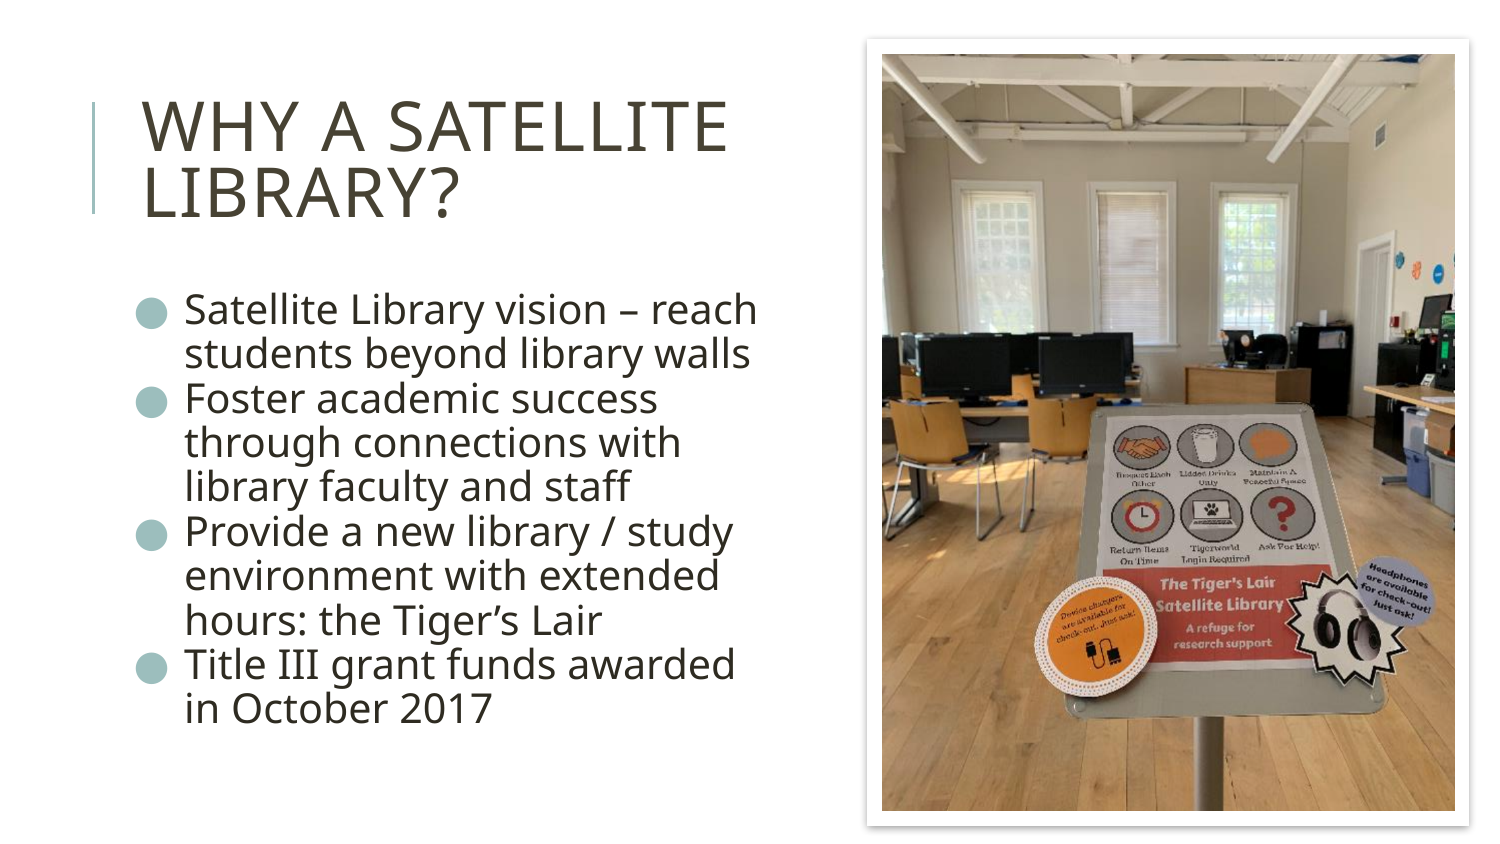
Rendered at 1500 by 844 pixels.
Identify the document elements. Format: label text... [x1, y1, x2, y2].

picture [789, 54, 1500, 811]
title Why a Satellite Library? [126, 71, 802, 257]
list Satellite Library vision – reach students beyond library walls Foster academic success through connections with library faculty and staff Provide a new library / study environment with extended hours: the Tiger’s Lair Title III grant funds awarded in October 2017 [126, 281, 783, 777]
